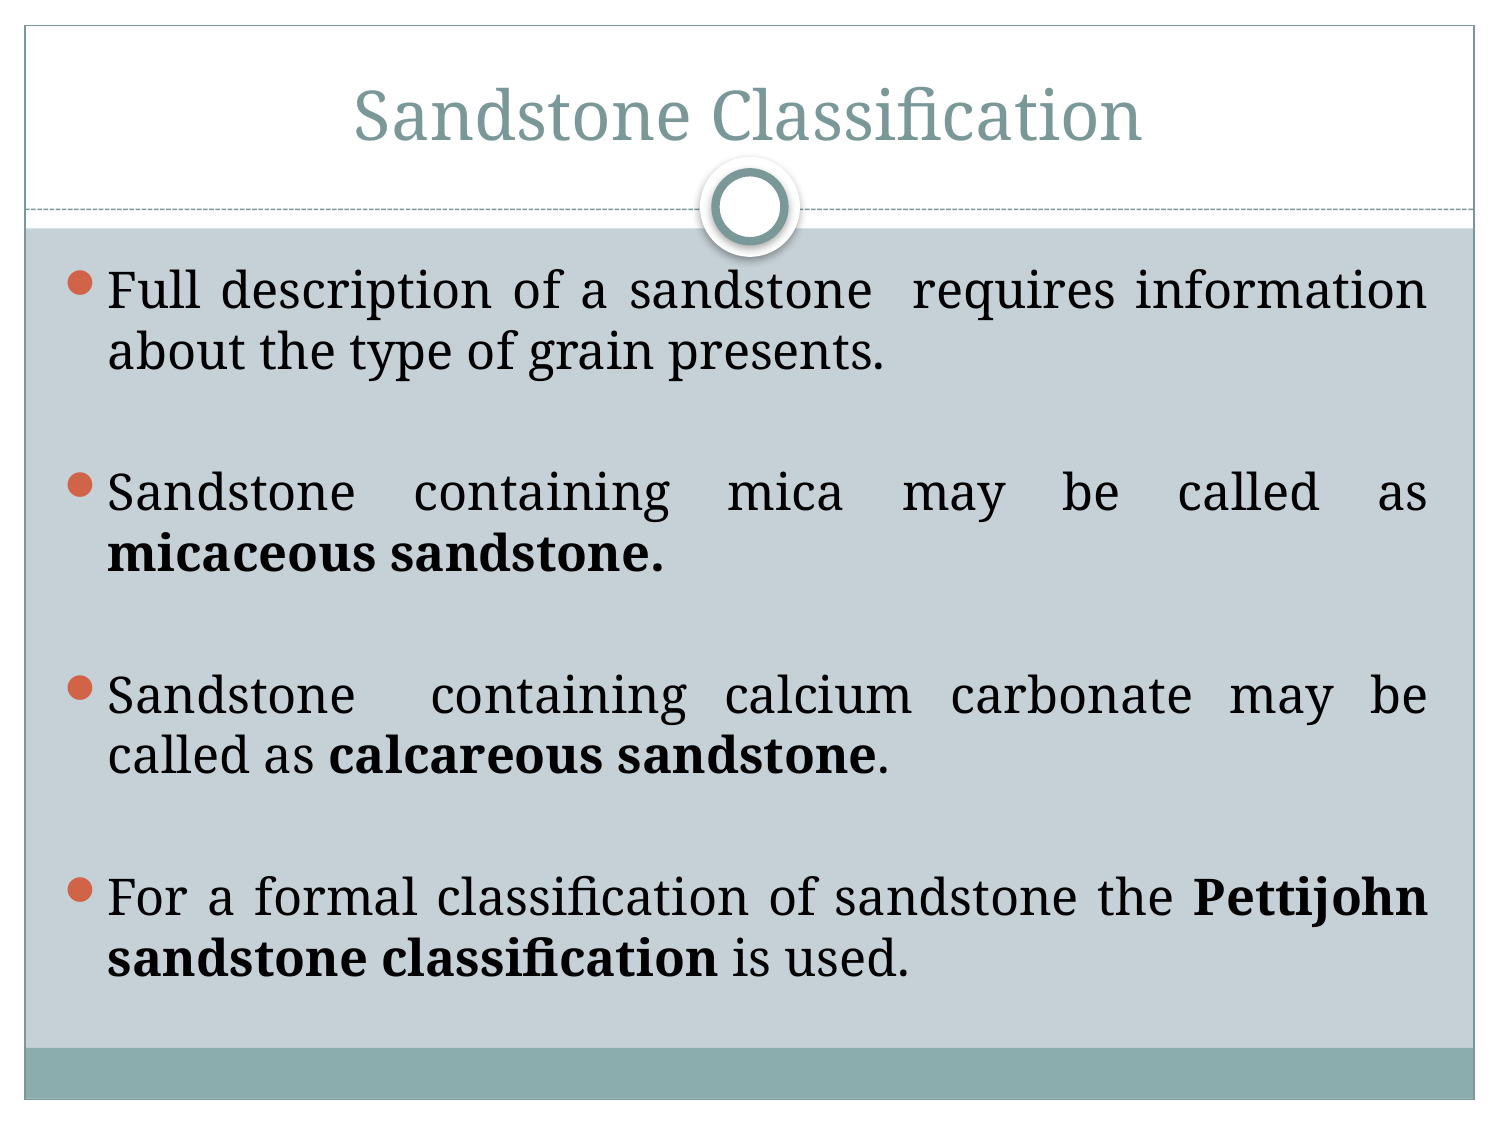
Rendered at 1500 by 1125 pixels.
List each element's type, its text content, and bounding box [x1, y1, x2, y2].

list Full description of a sandstone requires information about the type of grain presents. Sandstone containing mica may be called as micaceous sandstone. Sandstone containing calcium carbonate may be called as calcareous sandstone. For a formal classification of sandstone the Pettijohn sandstone classification is used. [49, 250, 1445, 1001]
title Sandstone Classification [49, 37, 1450, 162]
